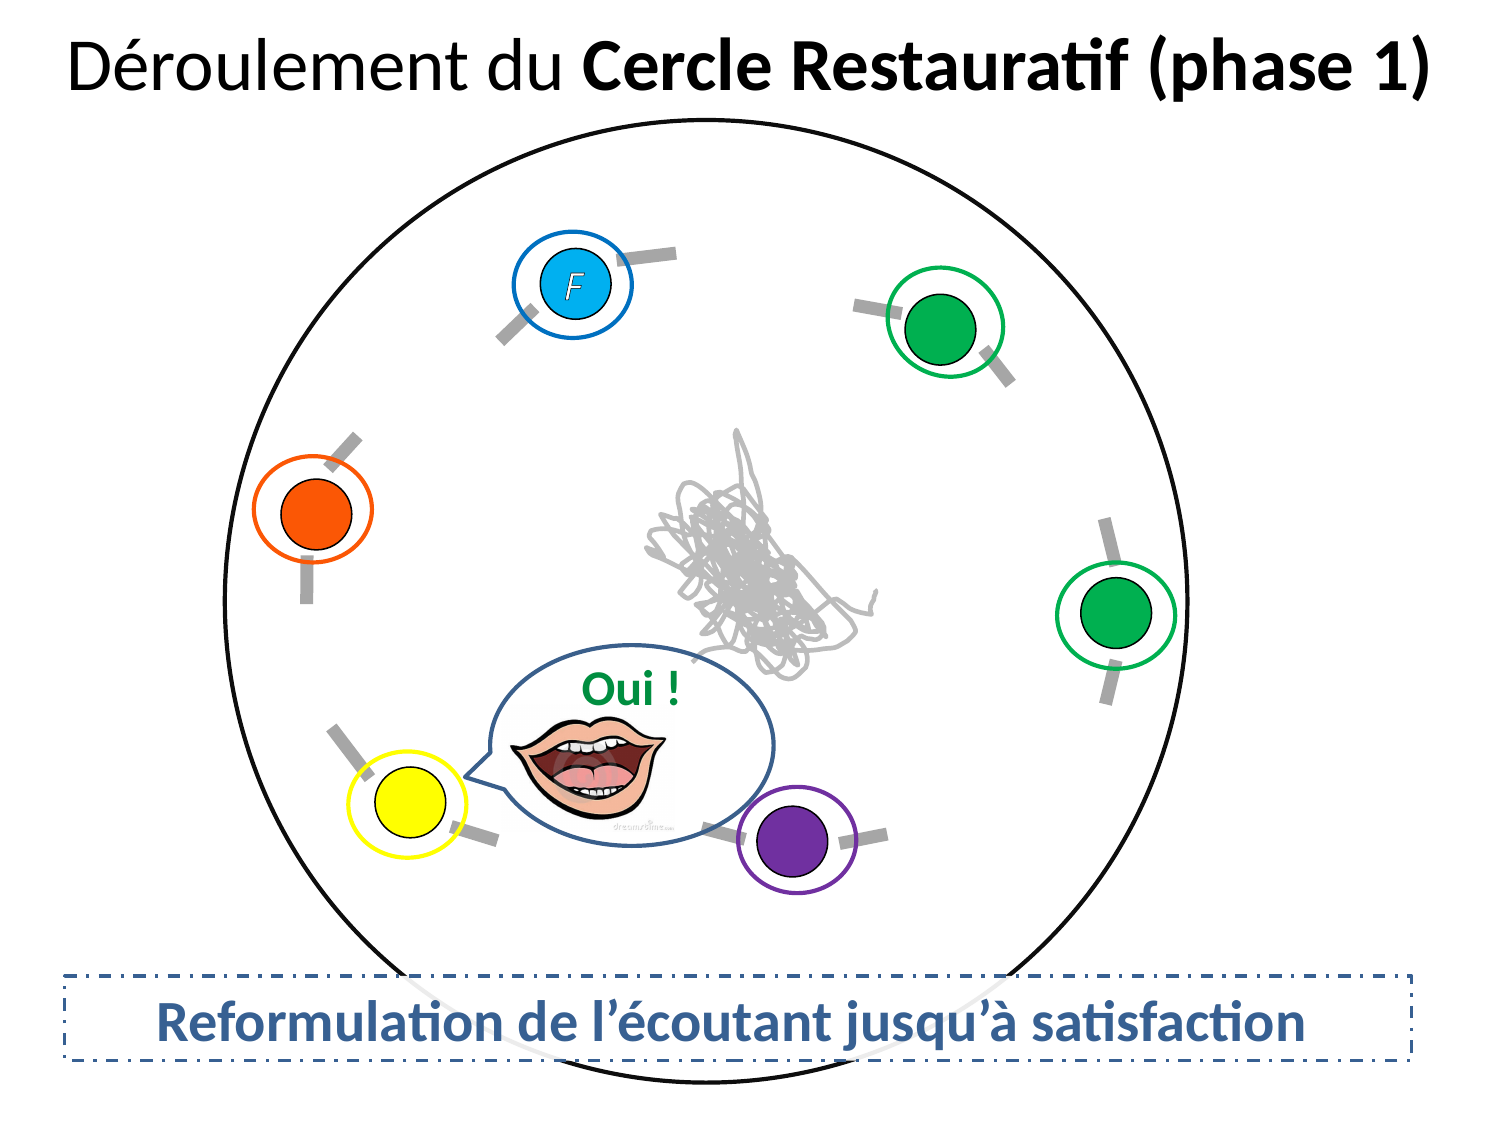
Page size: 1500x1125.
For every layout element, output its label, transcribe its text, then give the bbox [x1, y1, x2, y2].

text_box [280, 427, 352, 604]
text_box Oui ! [500, 643, 776, 849]
text_box Reformulation de l’écoutant jusqu’à satisfaction [64, 975, 1412, 1061]
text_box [1080, 518, 1152, 705]
text_box [222, 117, 1190, 975]
picture [501, 703, 675, 832]
text_box Oui ! [462, 711, 496, 790]
text_box [556, 1061, 856, 1085]
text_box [369, 698, 441, 900]
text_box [903, 240, 975, 417]
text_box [543, 183, 615, 381]
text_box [758, 748, 830, 935]
title Déroulement du Cercle Restauratif (phase 1) [0, 19, 1500, 103]
